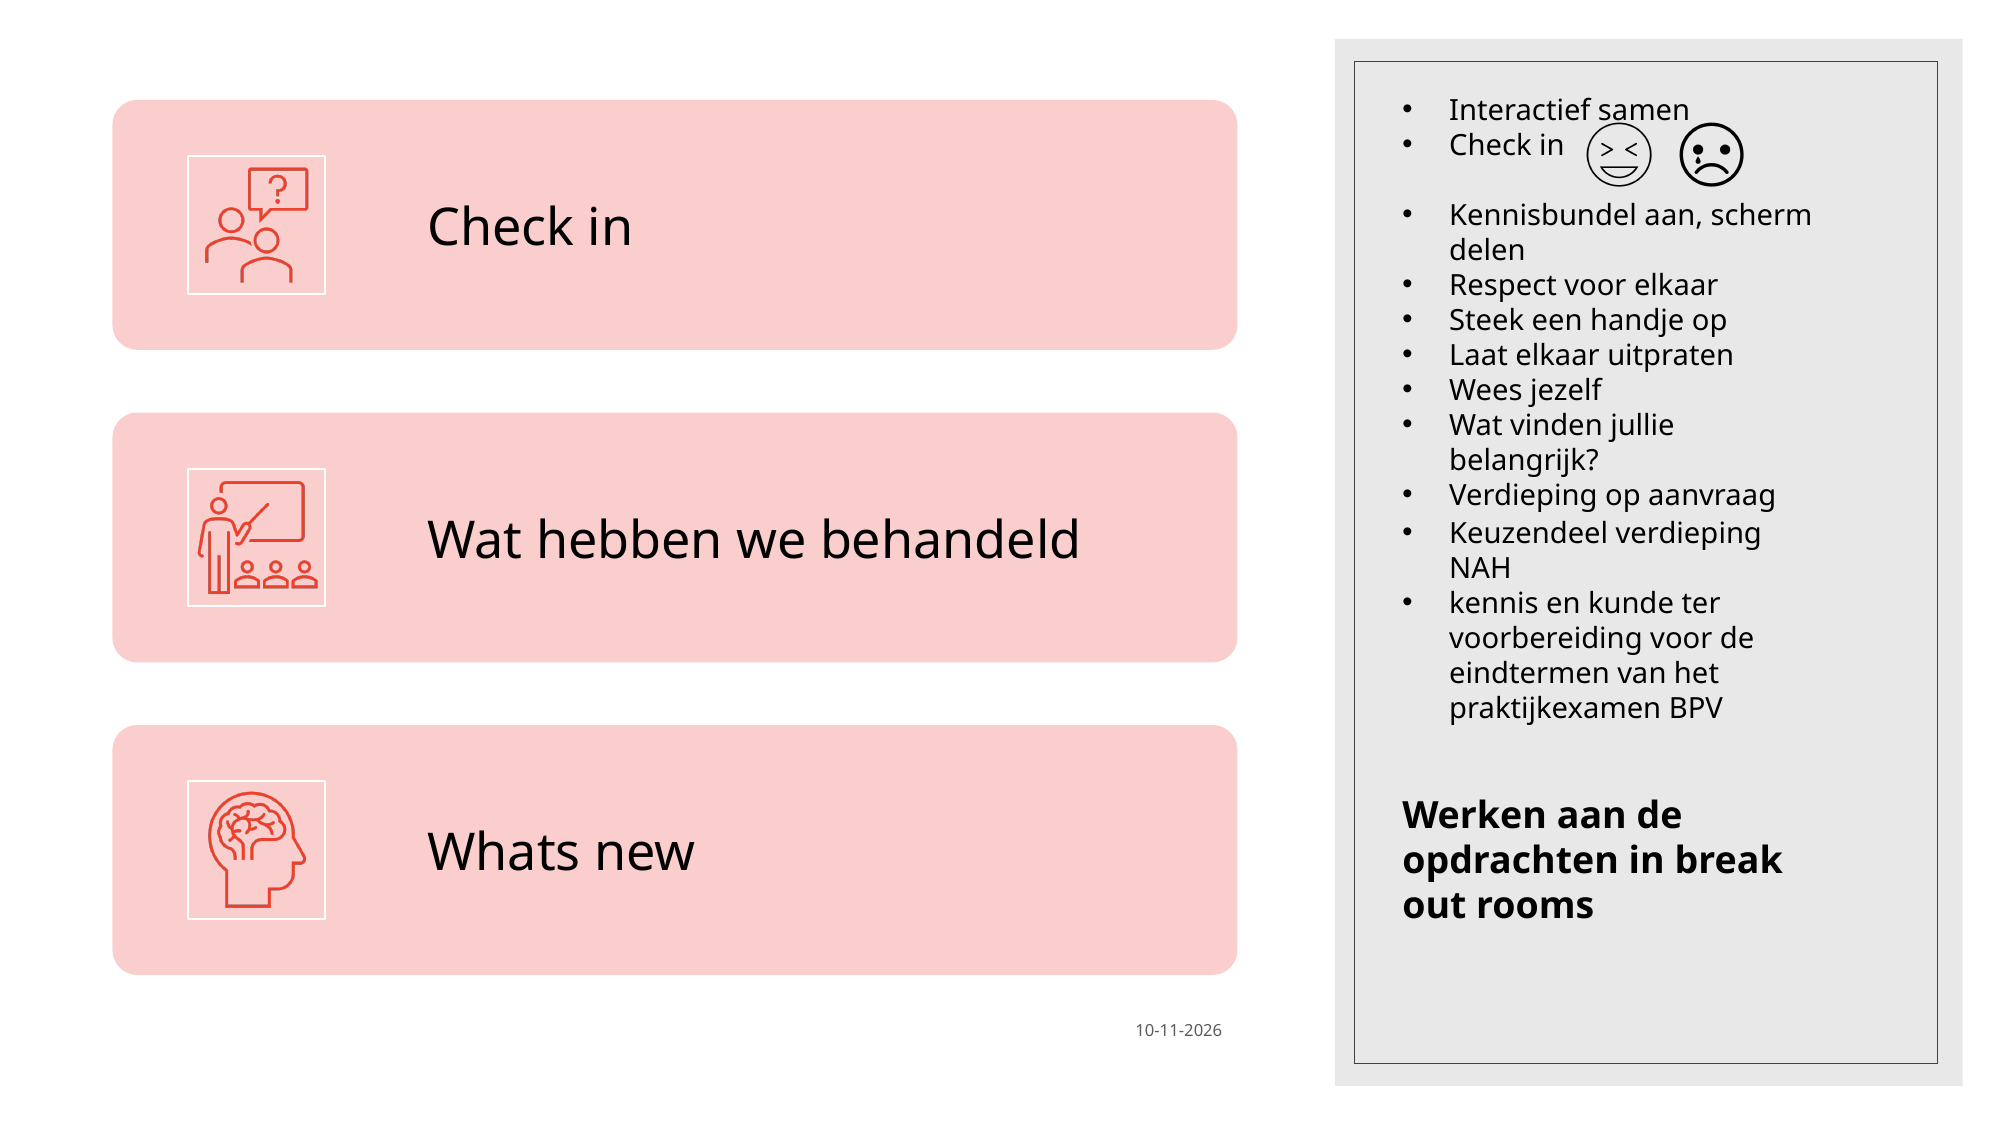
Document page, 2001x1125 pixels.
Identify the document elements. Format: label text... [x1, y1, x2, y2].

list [112, 99, 1238, 975]
picture [1671, 114, 1752, 195]
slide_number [916, 990, 1238, 1050]
text_box Keuzendeel verdieping NAH kennis en kunde ter voorbereiding voor de eindtermen van het praktijkexamen BPV [1387, 506, 1829, 732]
text_box Werken aan de opdrachten in break out rooms [1387, 783, 1829, 934]
text_box Interactief samen Check in Kennisbundel aan, scherm delen Respect voor elkaar Steek een handje op Laat elkaar uitpraten Wees jezelf Wat vinden jullie belangrijk? Verdieping op aanvraag [1387, 84, 1829, 506]
picture [1578, 114, 1660, 195]
